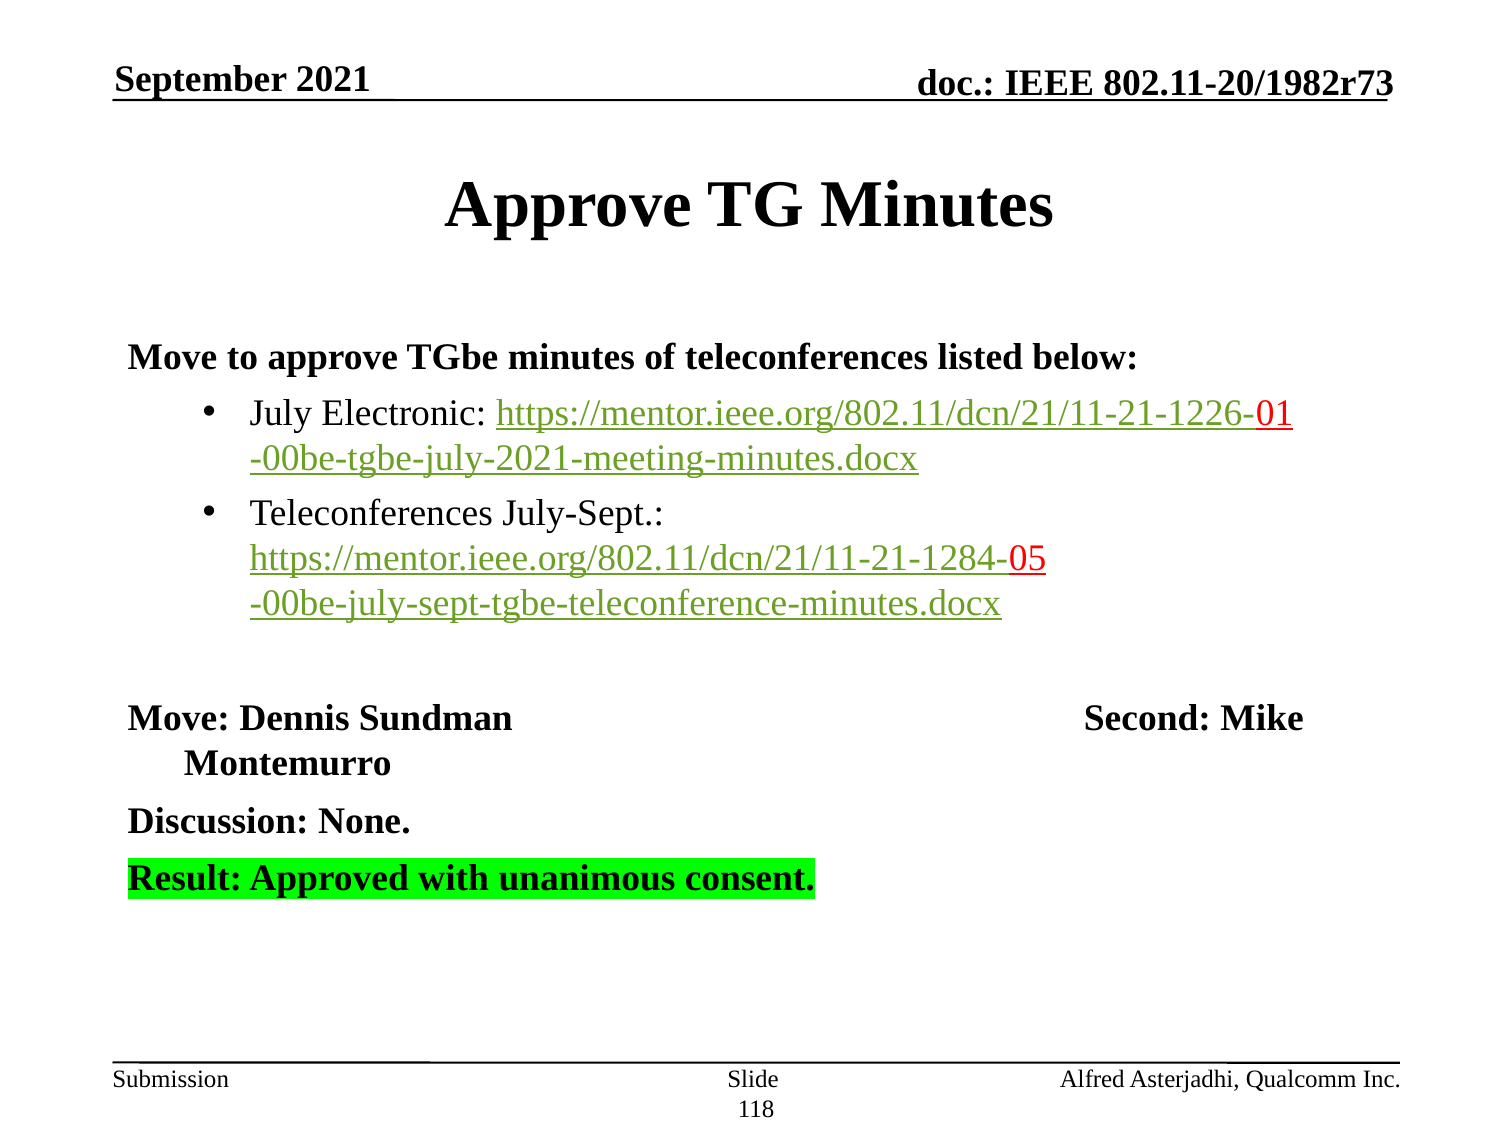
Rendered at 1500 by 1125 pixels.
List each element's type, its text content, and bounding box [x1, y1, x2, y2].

footer Alfred Asterjadhi, Qualcomm Inc. [878, 1061, 1402, 1093]
list Move to approve TGbe minutes of teleconferences listed below: July Electronic: https://mentor.ieee.org/802.11/dcn/21/11-21-1226-01-00be-tgbe-july-2021-meeting-minutes.docx Teleconferences July-Sept.: https://mentor.ieee.org/802.11/dcn/21/11-21-1284-05-00be-july-sept-tgbe-teleconference-minutes.docx Move: Dennis Sundman Second: Mike Montemurro Discussion: None. Result: Approved with unanimous consent. [112, 324, 1388, 1000]
slide_number Slide 118 [712, 1061, 800, 1123]
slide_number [114, 54, 423, 100]
title Approve TG Minutes [112, 112, 1388, 288]
